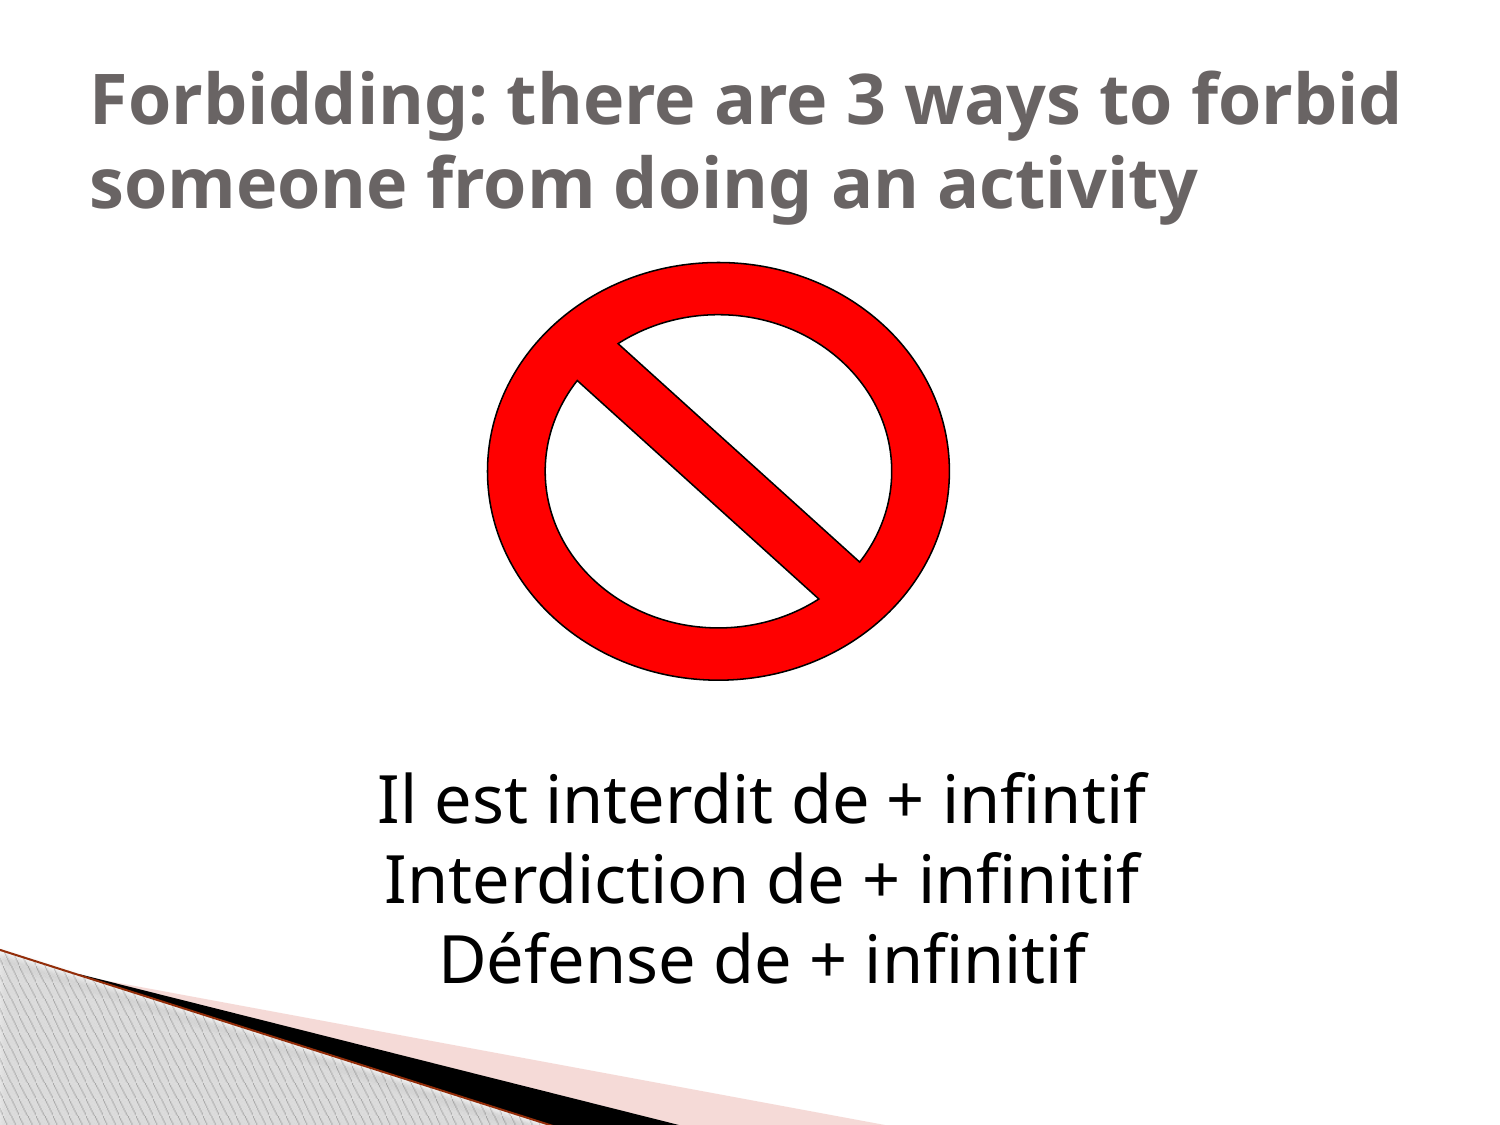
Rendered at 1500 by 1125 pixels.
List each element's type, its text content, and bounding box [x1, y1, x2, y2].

text_box [487, 262, 950, 681]
text_box Il est interdit de + infintif Interdiction de + infinitif Défense de + infinitif [262, 749, 1263, 1005]
title Forbidding: there are 3 ways to forbid someone from doing an activity [75, 45, 1425, 233]
